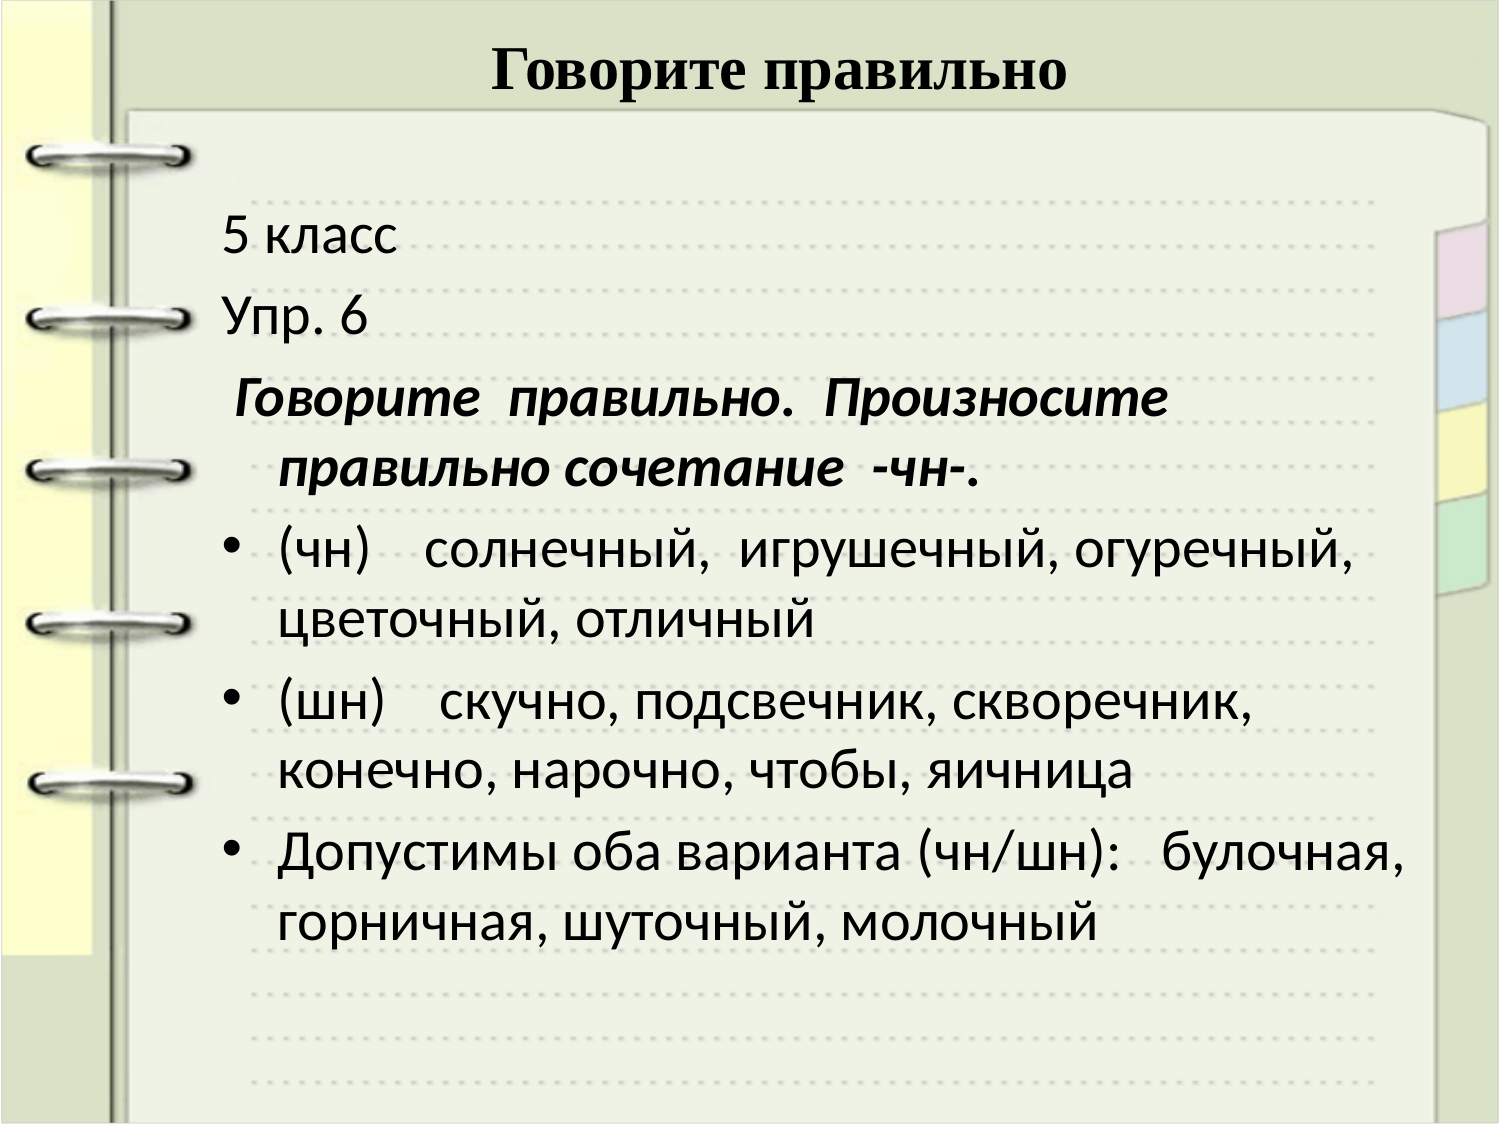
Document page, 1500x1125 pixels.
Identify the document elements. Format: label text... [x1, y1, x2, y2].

title Говорите правильно [135, 19, 1378, 110]
list 5 класс Упр. 6 Говорите правильно. Произносите правильно сочетание -чн-. (чн) солнечный, игрушечный, огуречный, цветочный, отличный (шн) скучно, подсвечник, скворечник, конечно, нарочно, чтобы, яичница Допустимы оба варианта (чн/шн): булочная, горничная, шуточный, молочный [206, 187, 1471, 1059]
picture [0, 0, 1500, 1125]
